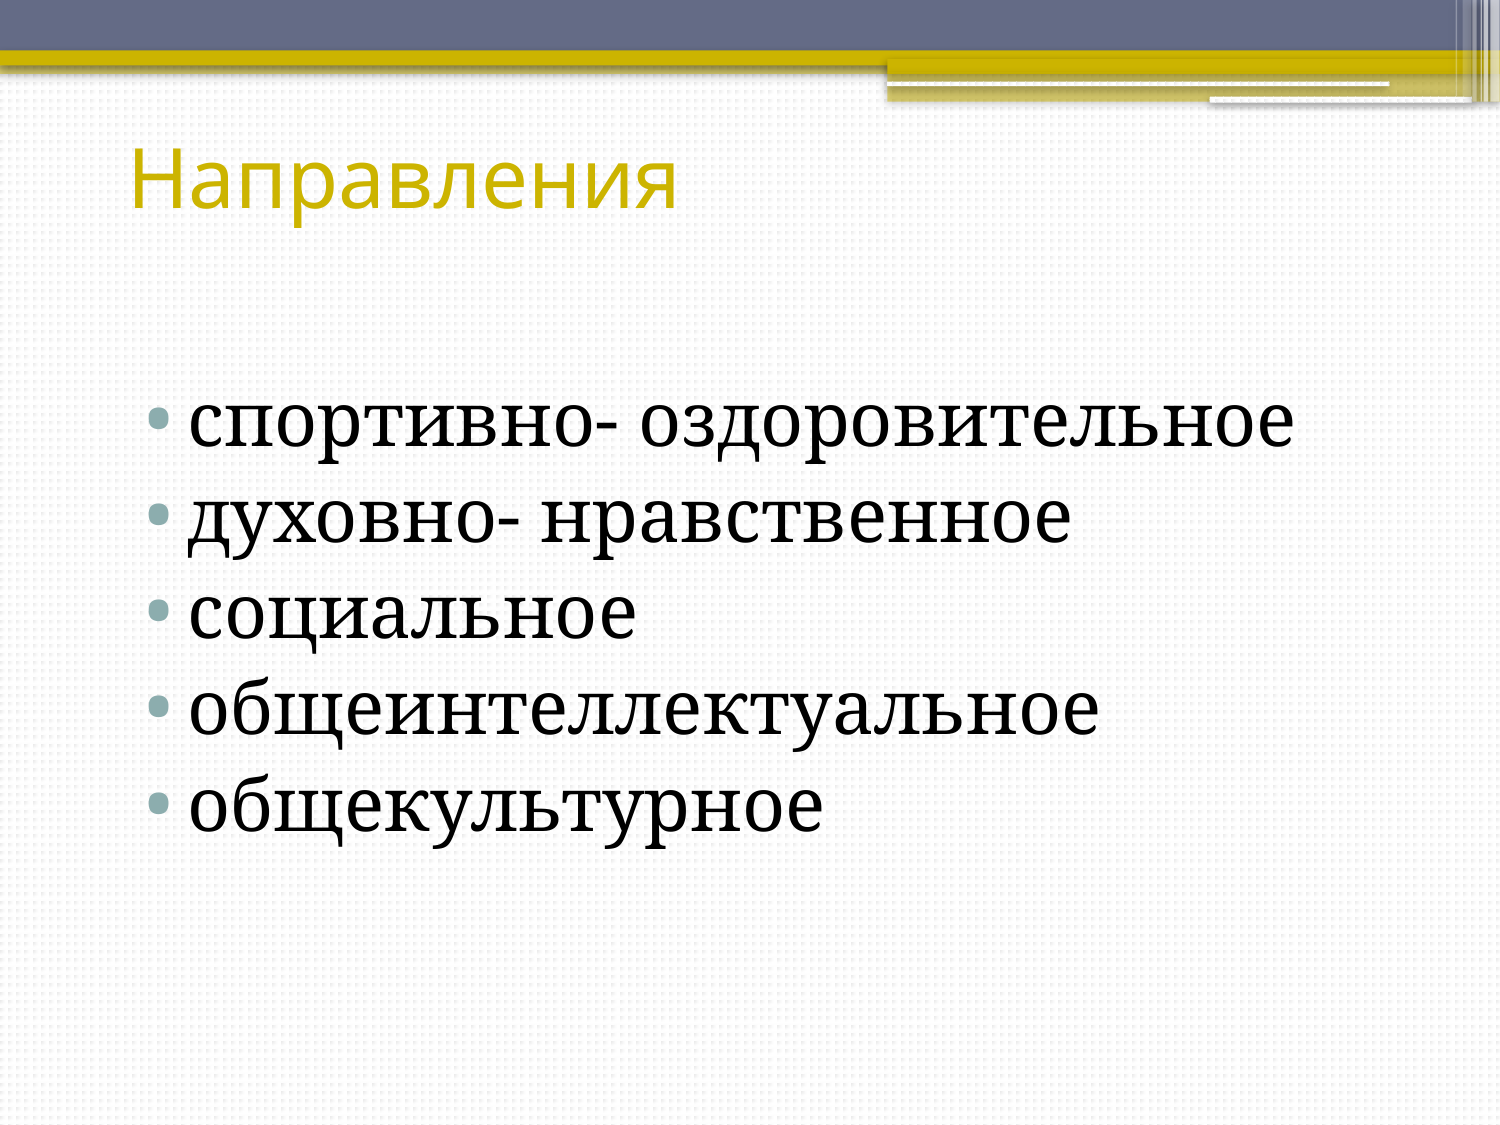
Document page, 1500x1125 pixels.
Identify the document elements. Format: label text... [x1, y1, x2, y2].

title Направления [112, 99, 1388, 250]
list спортивно- оздоровительное духовно- нравственное социальное общеинтеллектуальное общекультурное [112, 287, 1388, 1000]
